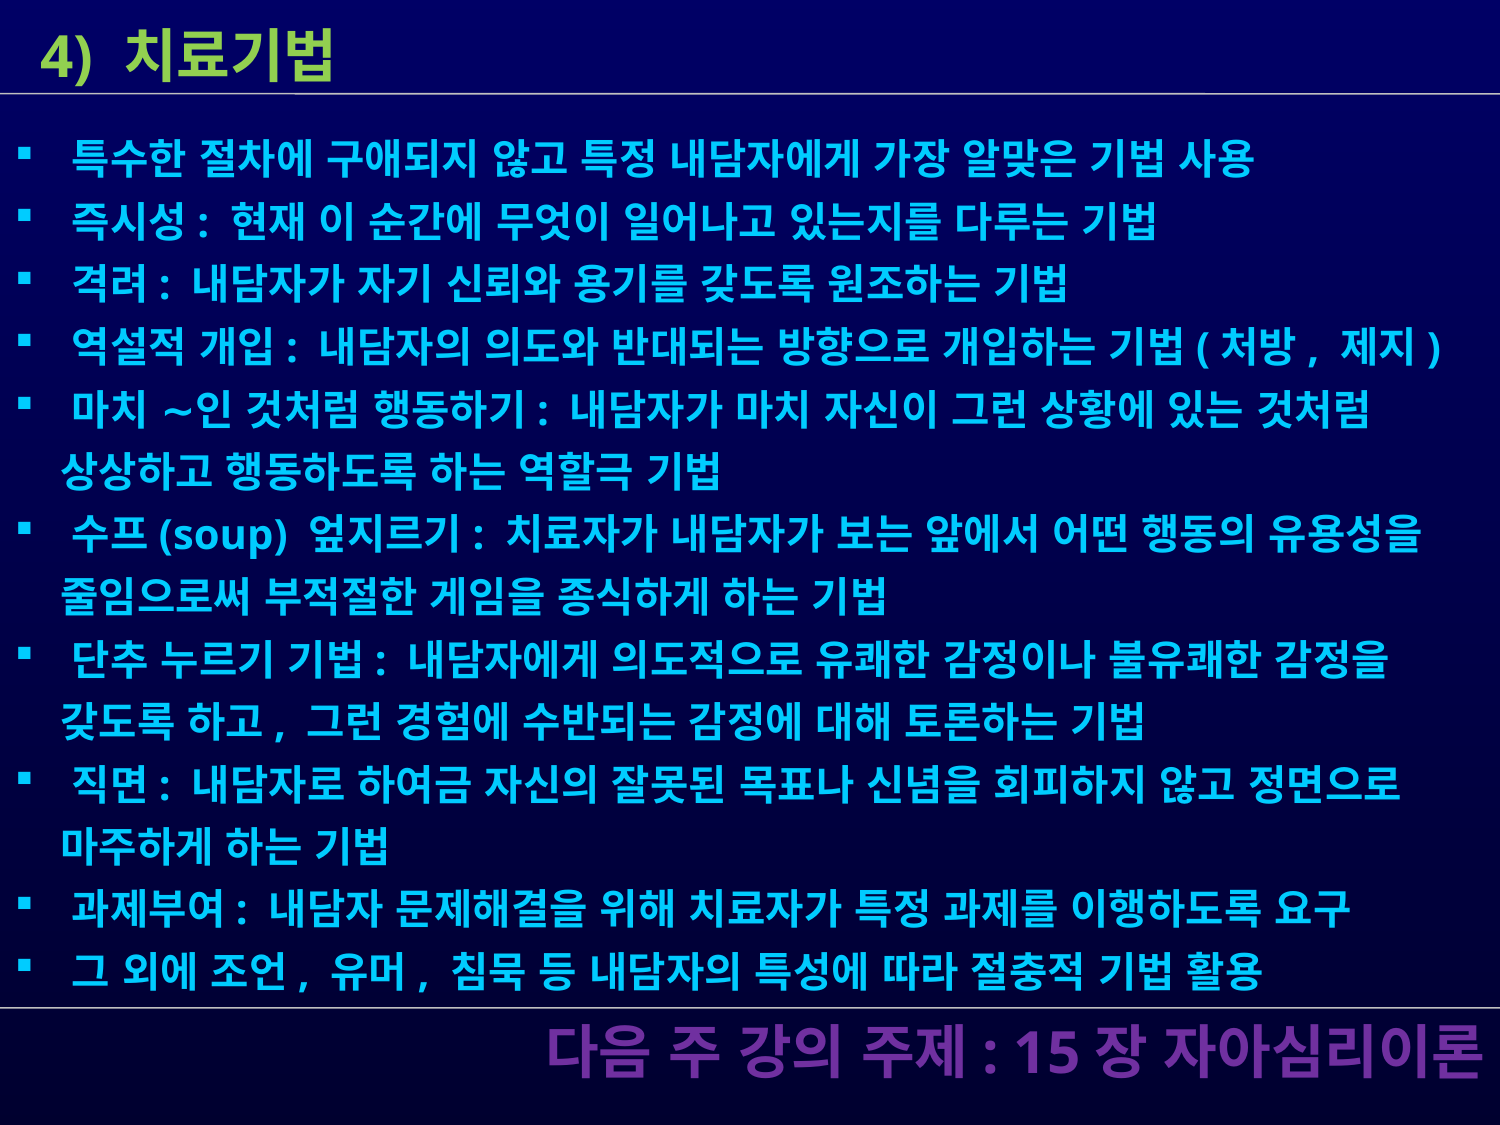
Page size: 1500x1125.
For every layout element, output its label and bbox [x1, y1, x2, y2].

text_box [0, 11, 1500, 1094]
